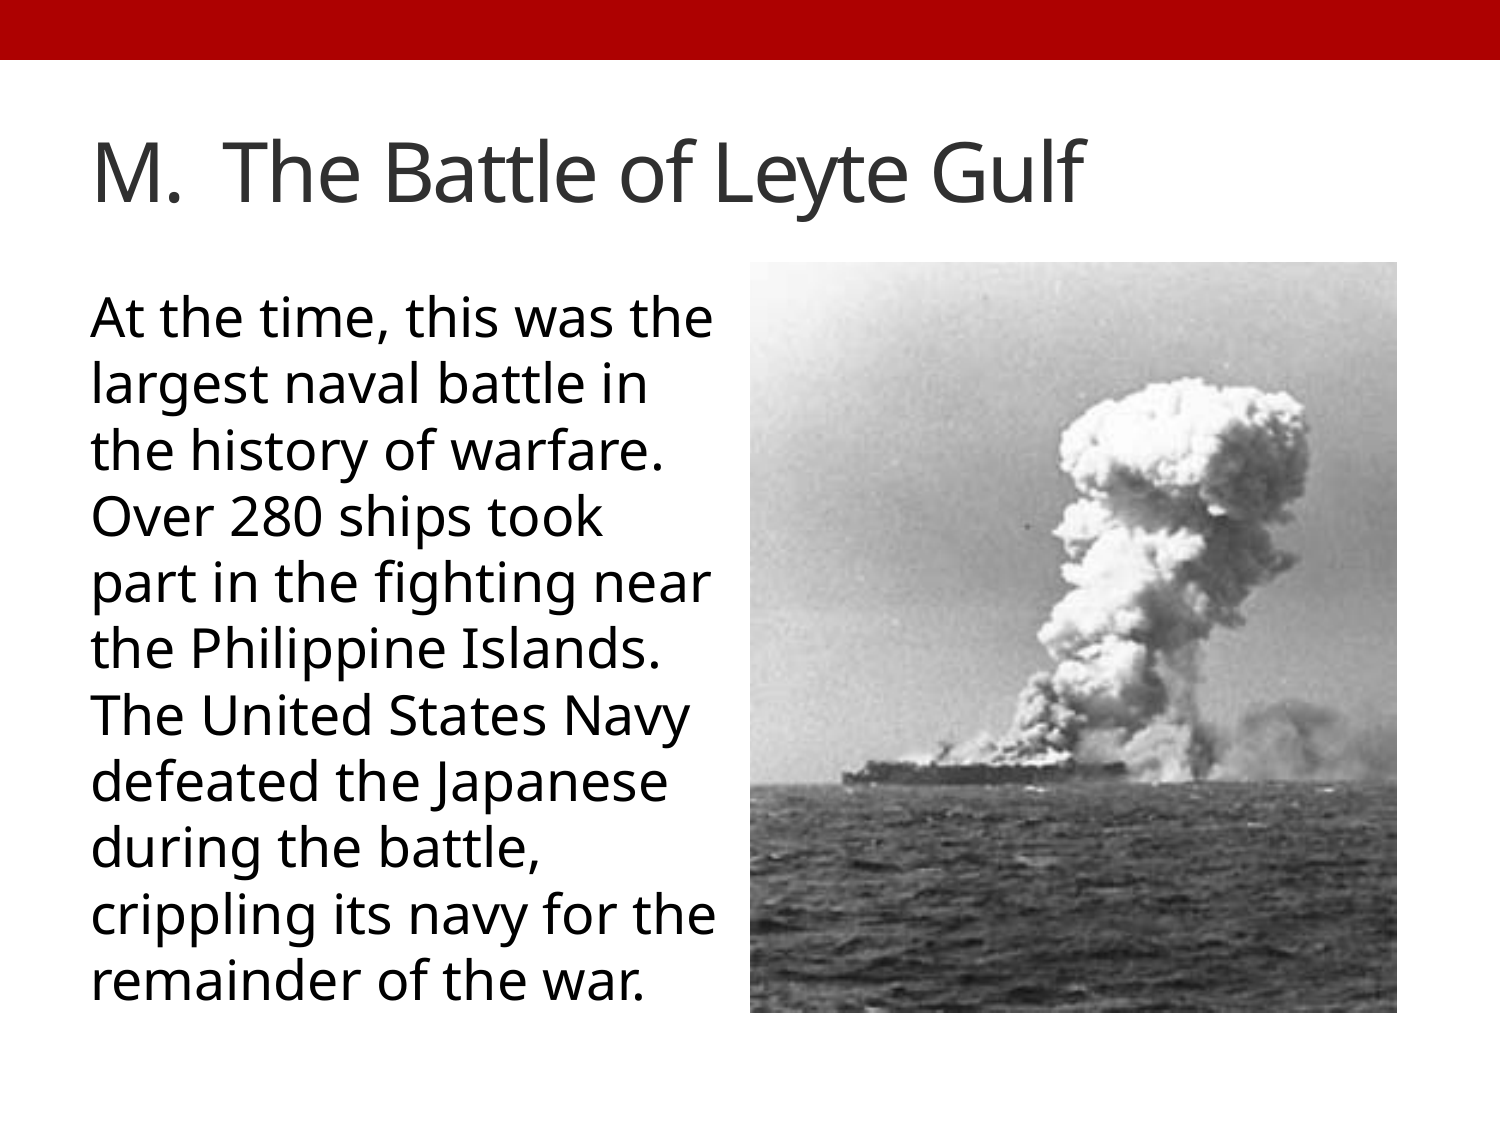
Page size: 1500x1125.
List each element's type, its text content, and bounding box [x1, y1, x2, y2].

title M. The Battle of Leyte Gulf [75, 87, 1425, 250]
list At the time, this was the largest naval battle in the history of warfare. Over 280 ships took part in the fighting near the Philippine Islands. The United States Navy defeated the Japanese during the battle, crippling its navy for the remainder of the war. [75, 274, 738, 1049]
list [749, 262, 1397, 1013]
